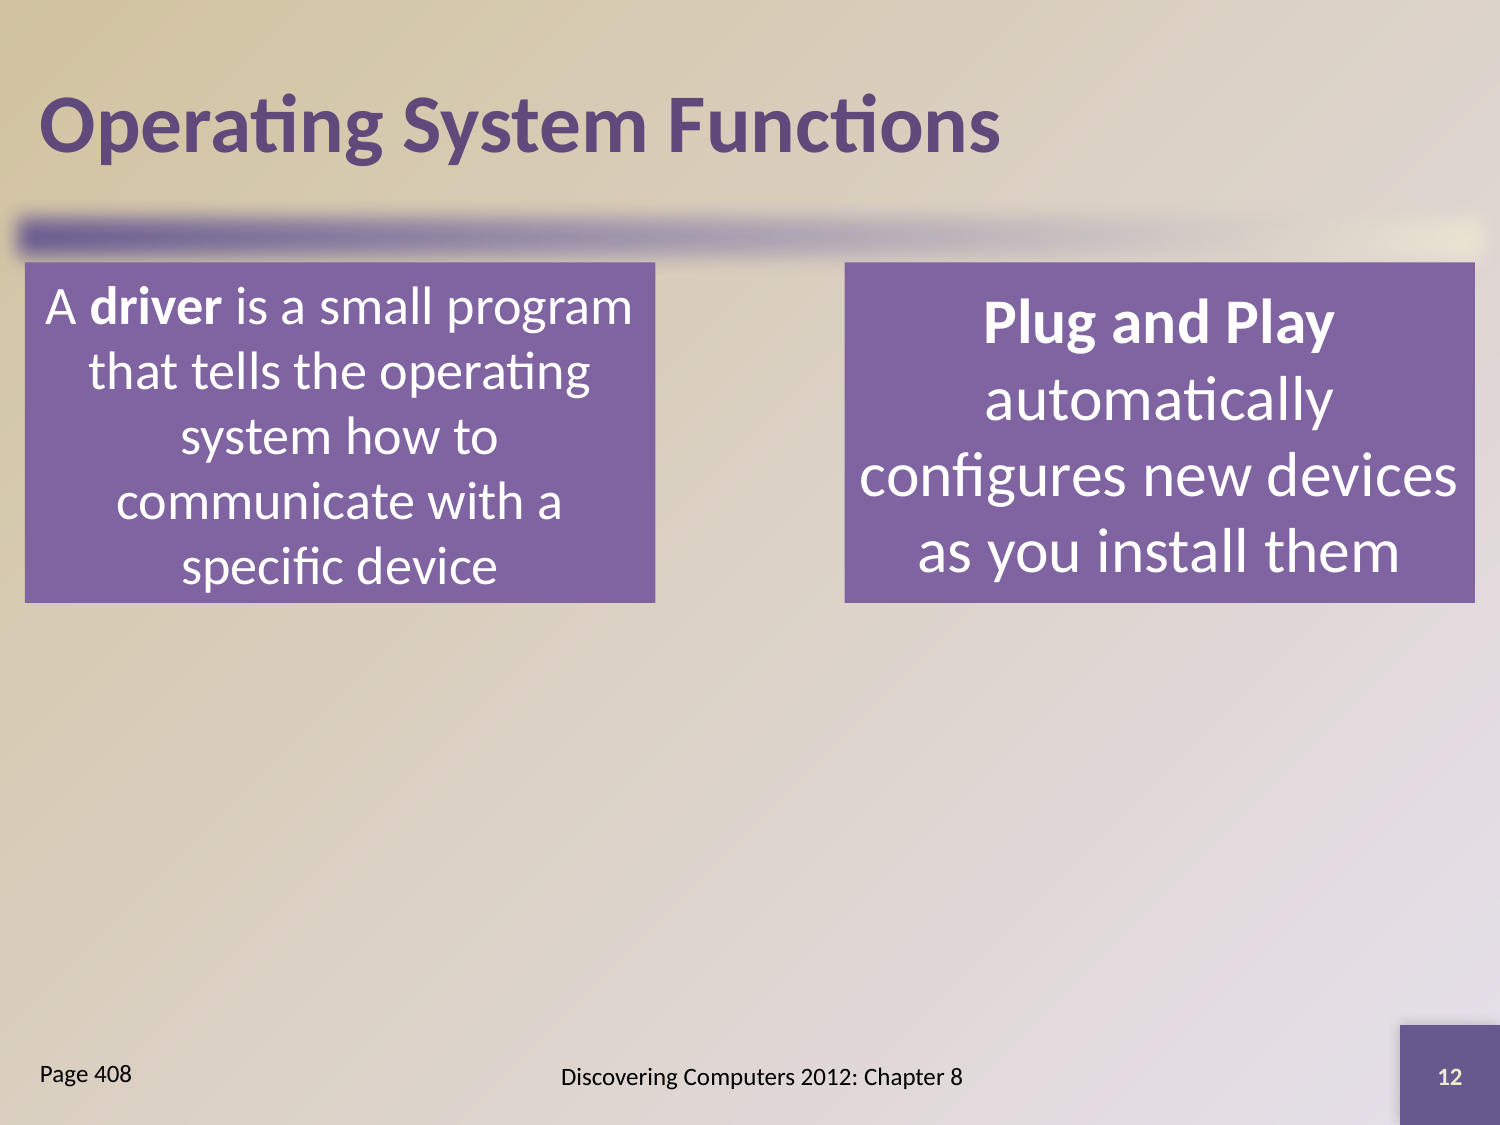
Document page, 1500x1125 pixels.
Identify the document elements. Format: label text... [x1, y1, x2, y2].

title Operating System Functions [24, 24, 1475, 213]
footer Discovering Computers 2012: Chapter 8 [450, 1037, 1075, 1113]
list Page 408 [24, 1050, 300, 1125]
slide_number 12 [1400, 1025, 1500, 1125]
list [24, 262, 1476, 1026]
